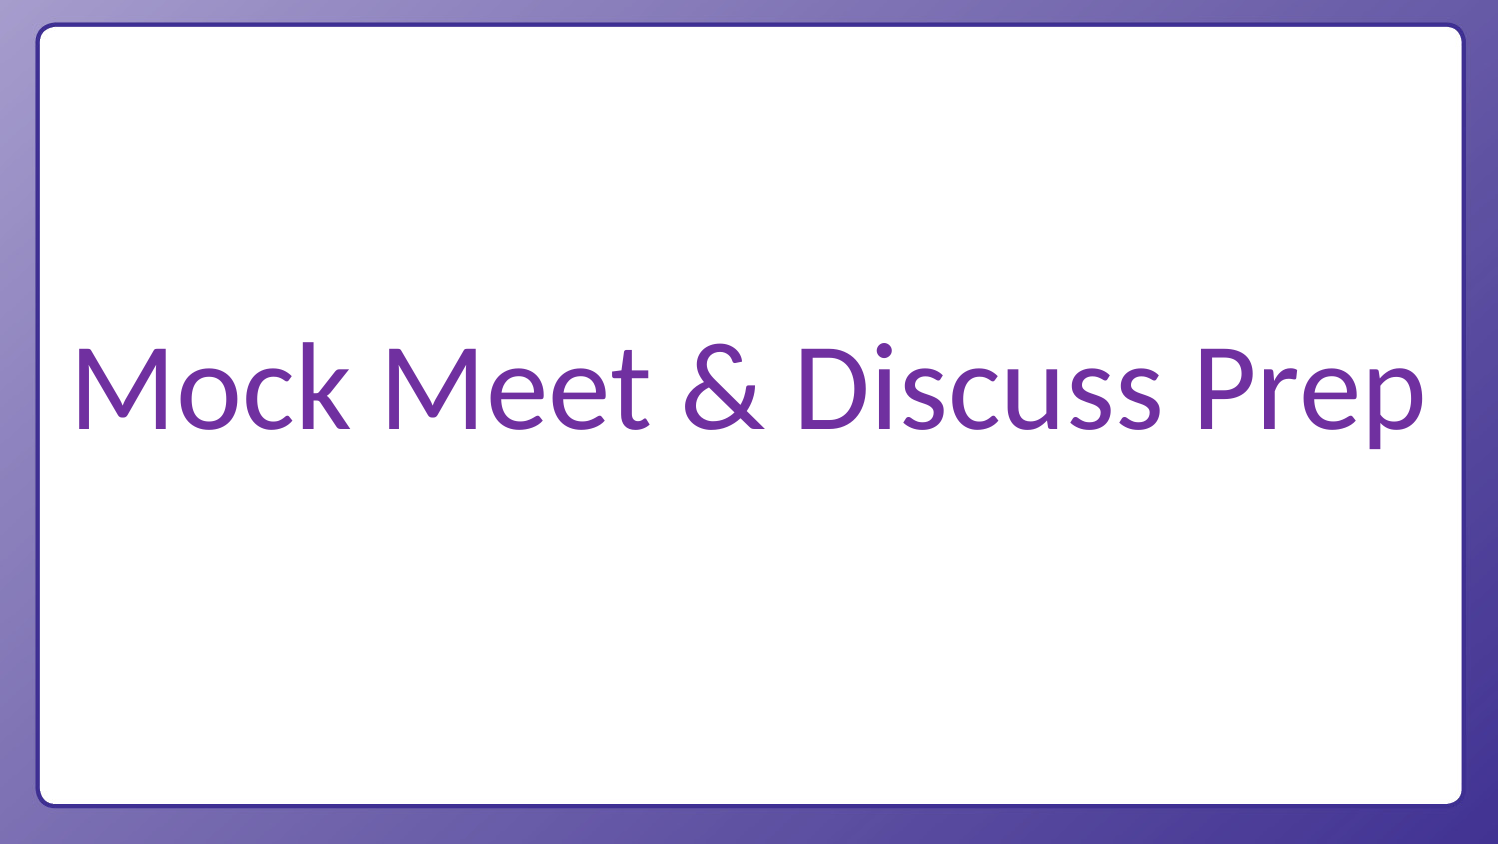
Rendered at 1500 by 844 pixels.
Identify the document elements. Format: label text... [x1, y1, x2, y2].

text_box Mock Meet & Discuss Prep [38, 297, 1460, 462]
picture [0, 0, 1498, 844]
